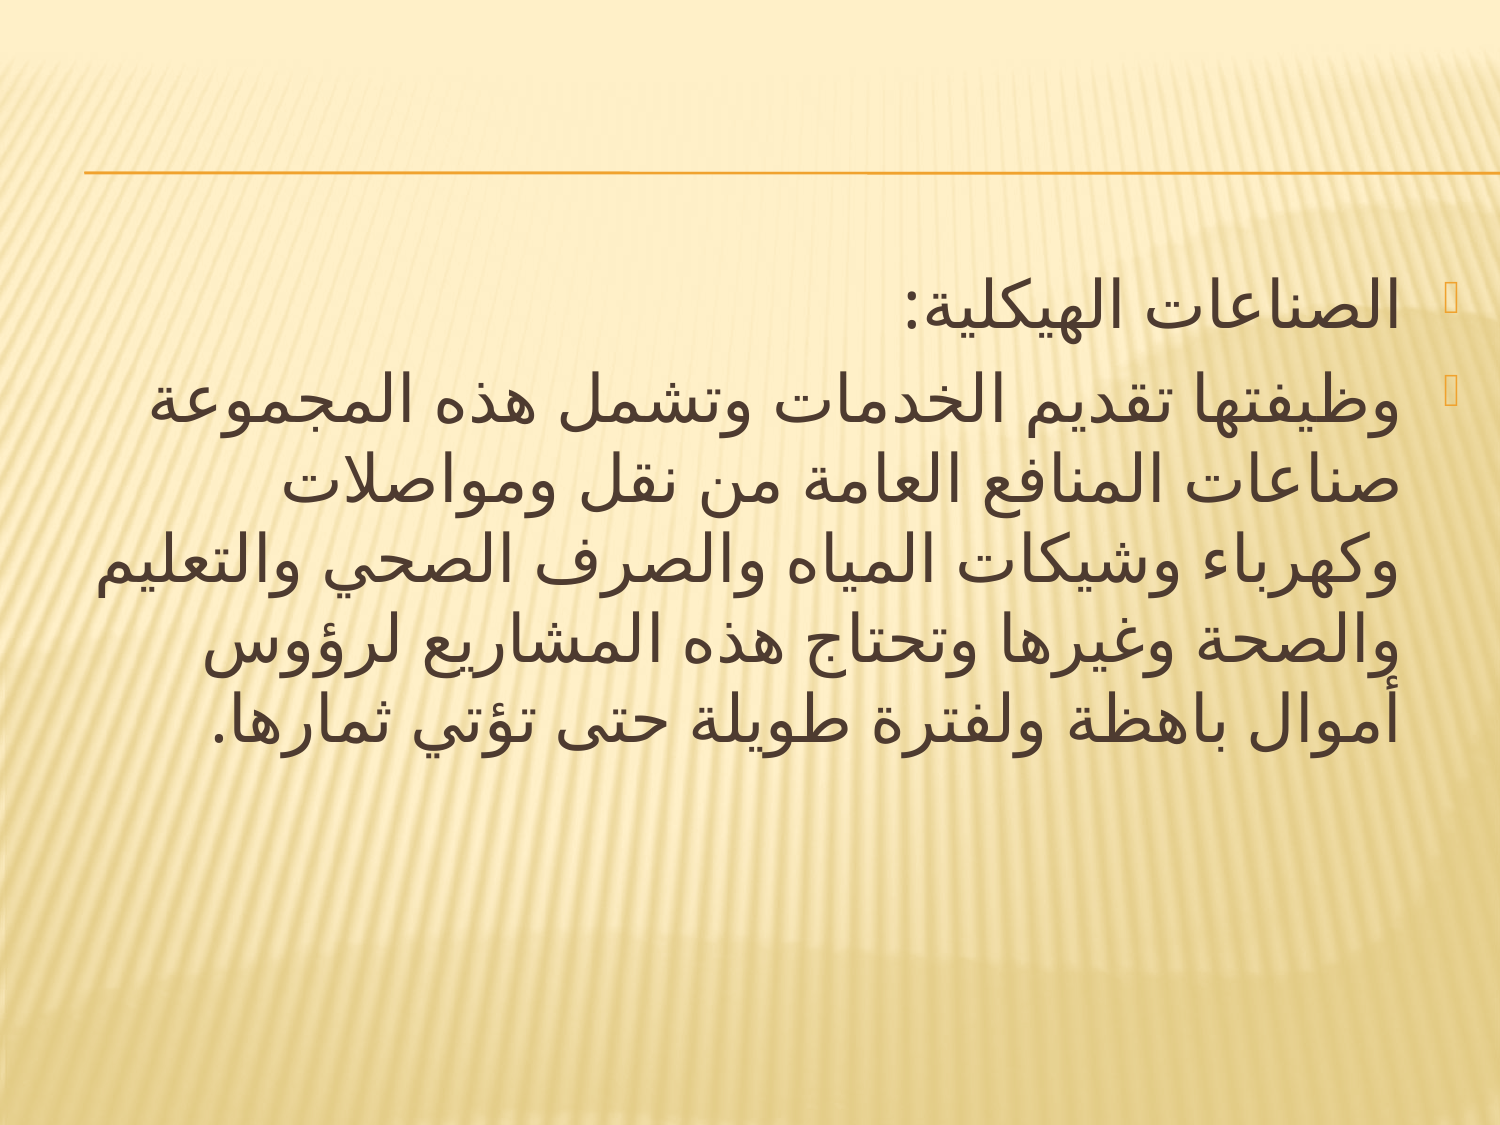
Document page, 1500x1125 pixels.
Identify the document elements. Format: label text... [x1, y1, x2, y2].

list الصناعات الهيكلية: وظيفتها تقديم الخدمات وتشمل هذه المجموعة صناعات المنافع العامة من نقل ومواصلات وكهرباء وشيكات المياه والصرف الصحي والتعليم والصحة وغيرها وتحتاج هذه المشاريع لرؤوس أموال باهظة ولفترة طويلة حتى تؤتي ثمارها. [50, 254, 1475, 998]
